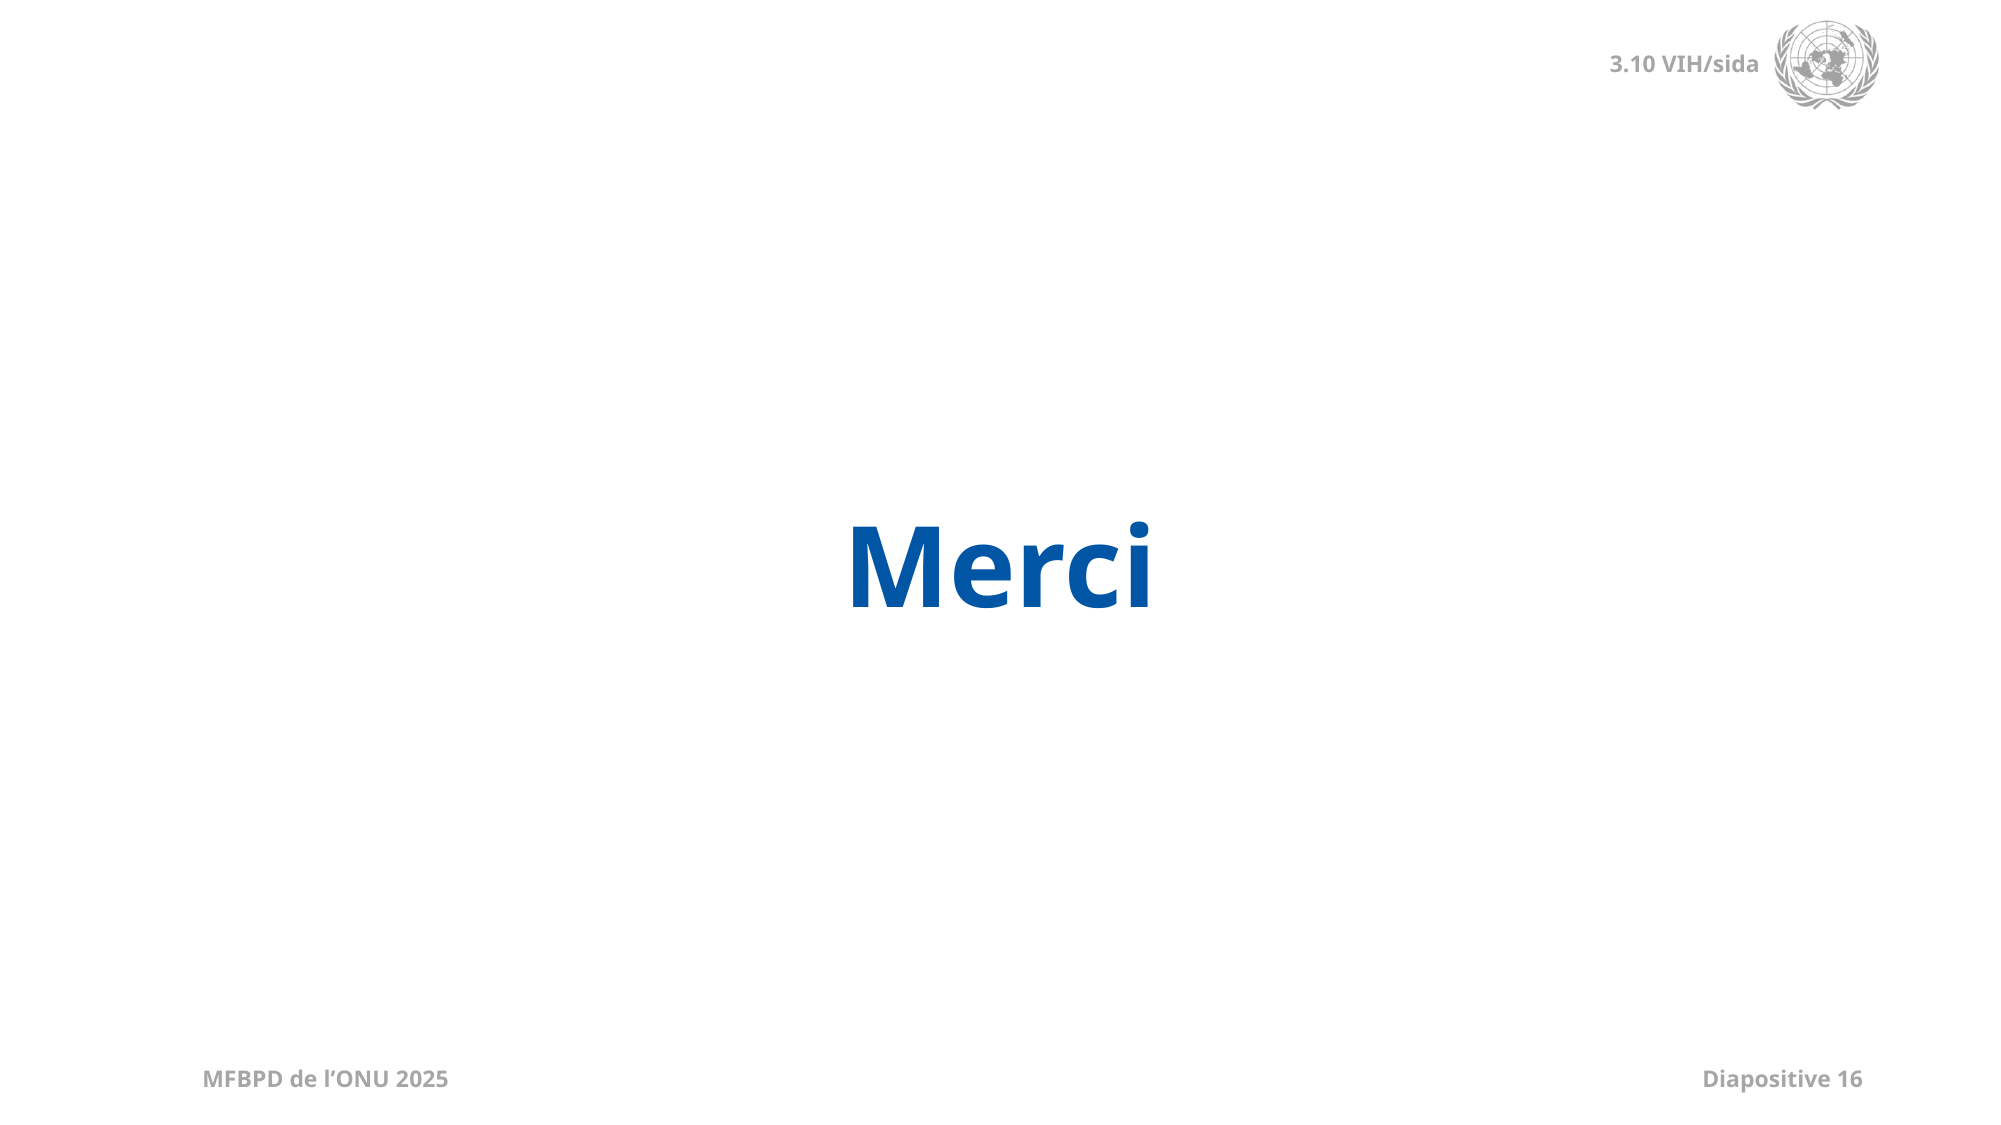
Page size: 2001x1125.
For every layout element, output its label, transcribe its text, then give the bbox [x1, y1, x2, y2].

text_box Merci [249, 487, 1750, 638]
